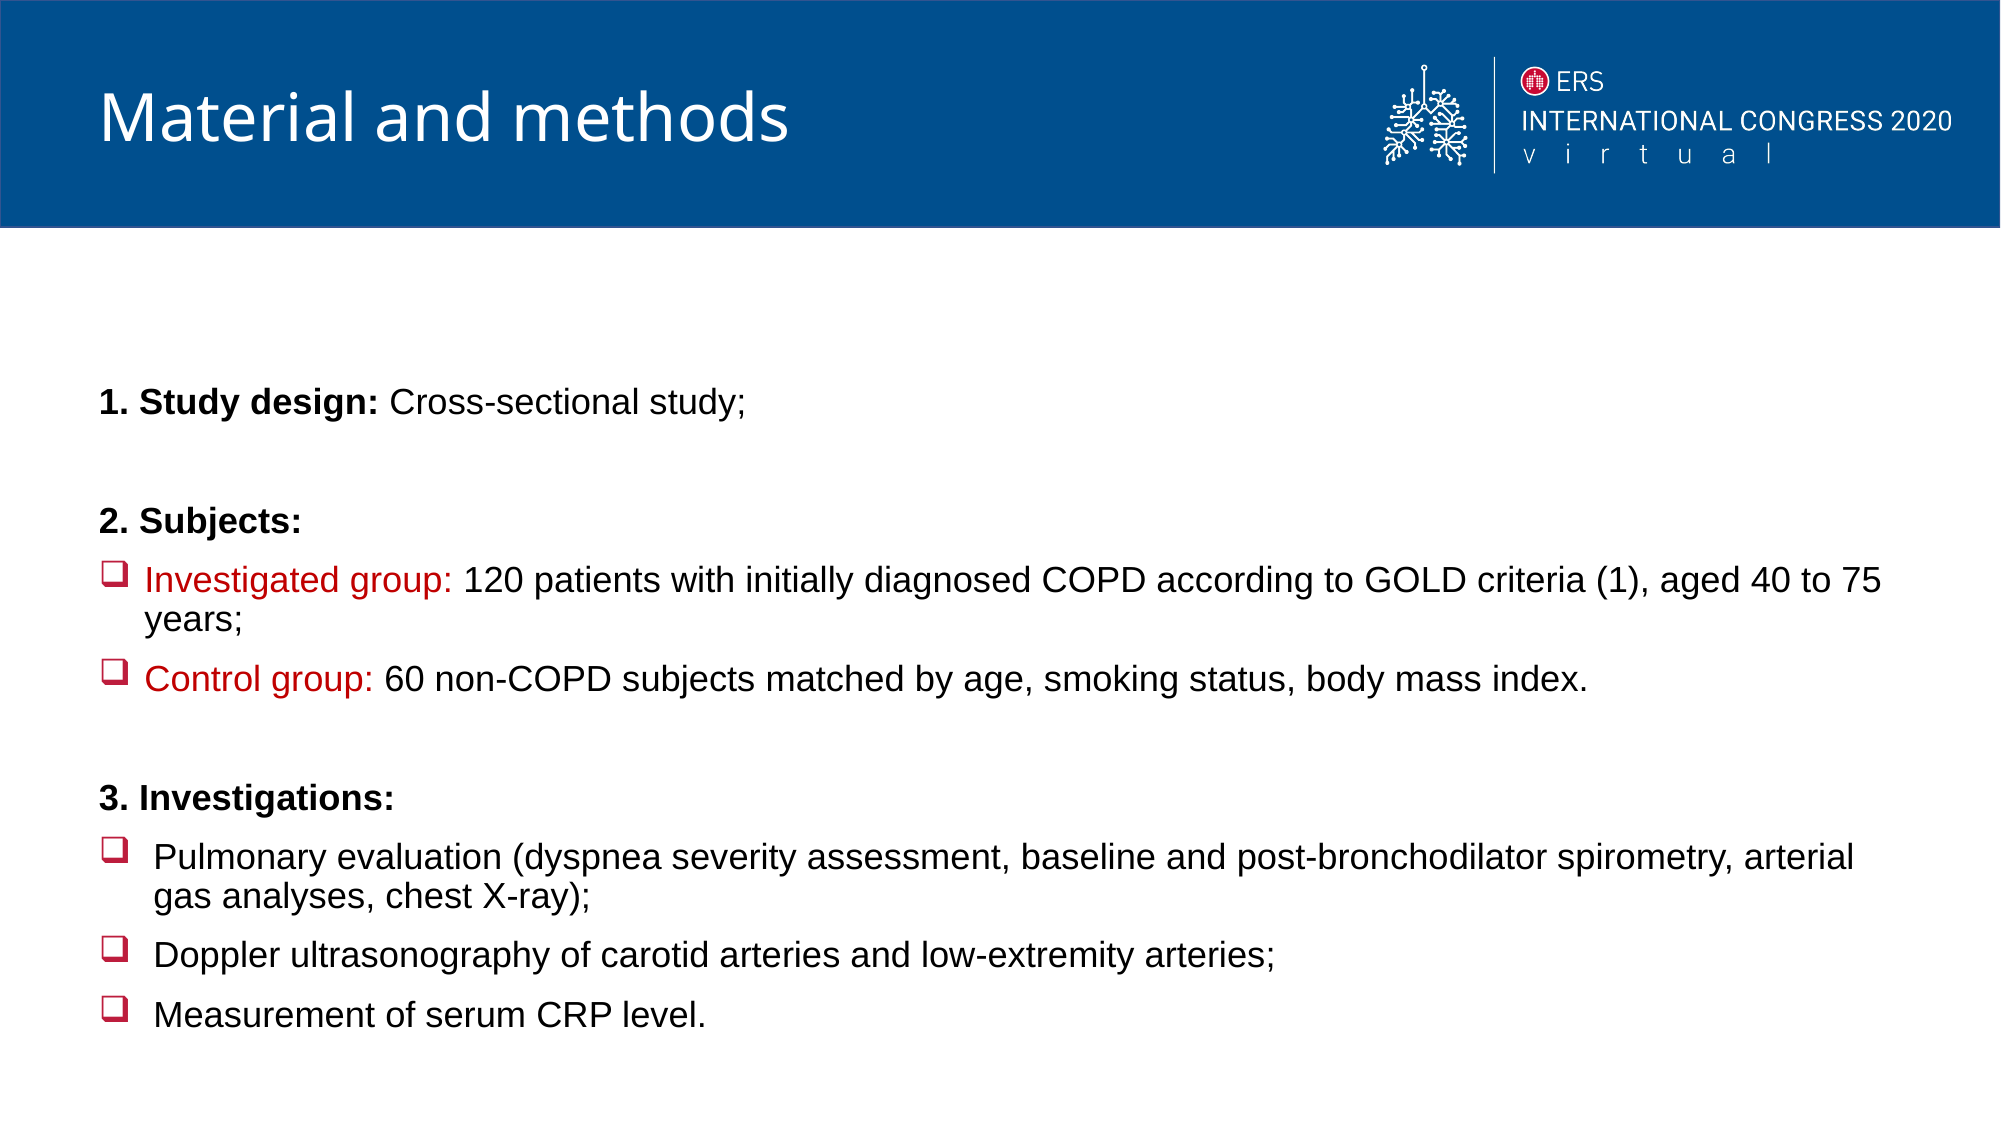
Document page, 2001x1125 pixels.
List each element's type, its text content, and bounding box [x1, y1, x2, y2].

picture [1350, 24, 1984, 206]
title Material and methods [83, 63, 1328, 178]
list 1. Study design: Cross-sectional study; 2. Subjects: Investigated group: 120 patients with initially diagnosed COPD according to GOLD criteria (1), aged 40 to 75 years; Control group: 60 non-COPD subjects matched by age, smoking status, body mass index. 3. Investigations: Pulmonary evaluation (dyspnea severity assessment, baseline and post-bronchodilator spirometry, arterial gas analyses, chest X-ray); Doppler ultrasonography of carotid arteries and low-extremity arteries; Measurement of serum CRP level. [83, 250, 1903, 1045]
